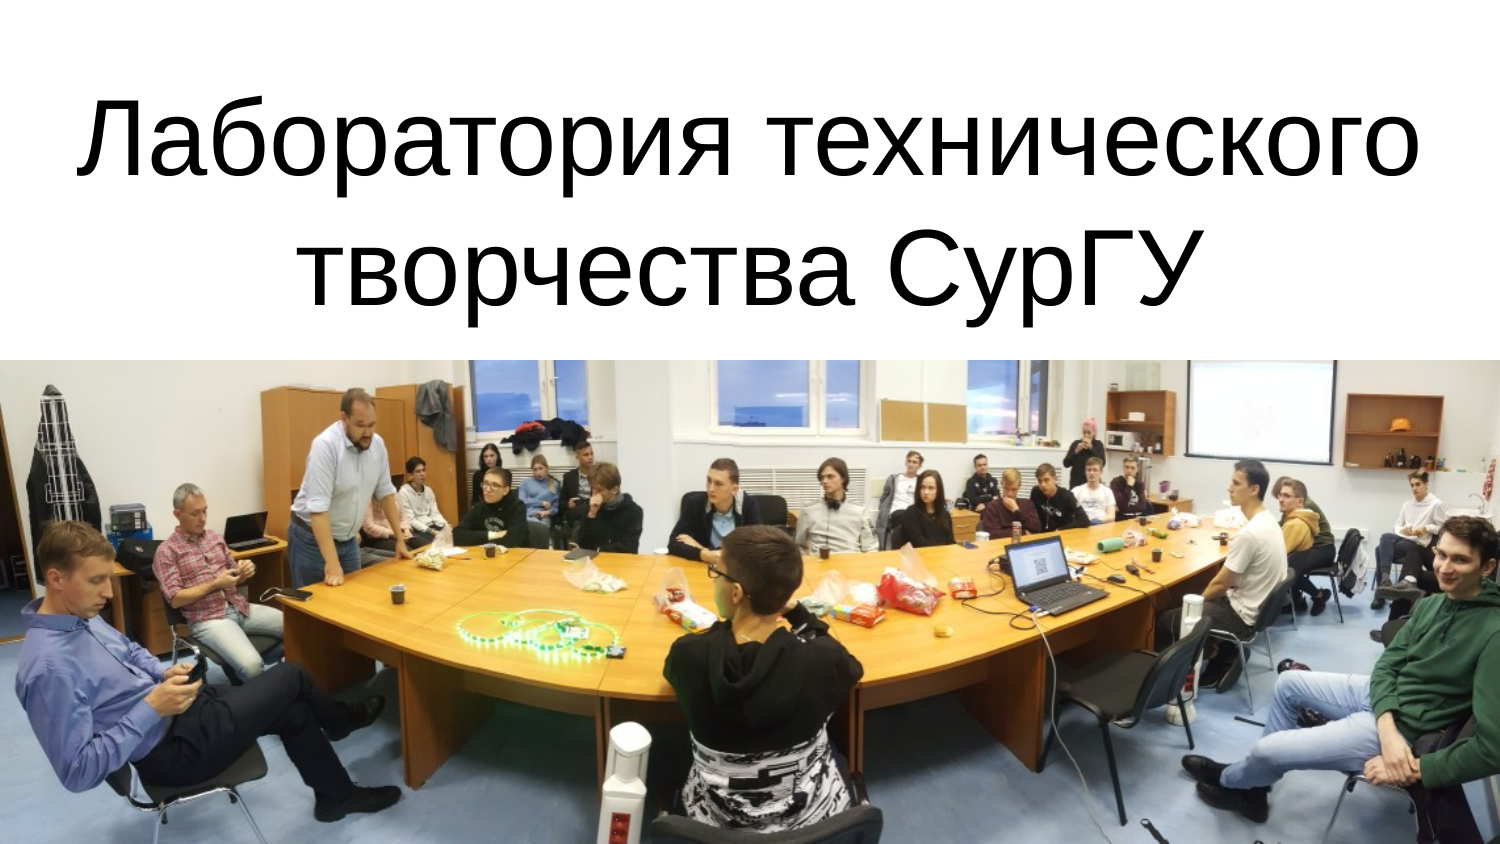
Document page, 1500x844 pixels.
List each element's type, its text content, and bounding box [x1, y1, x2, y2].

title Лаборатория технического творчества СурГУ [51, 5, 1449, 343]
picture [0, 360, 1500, 844]
